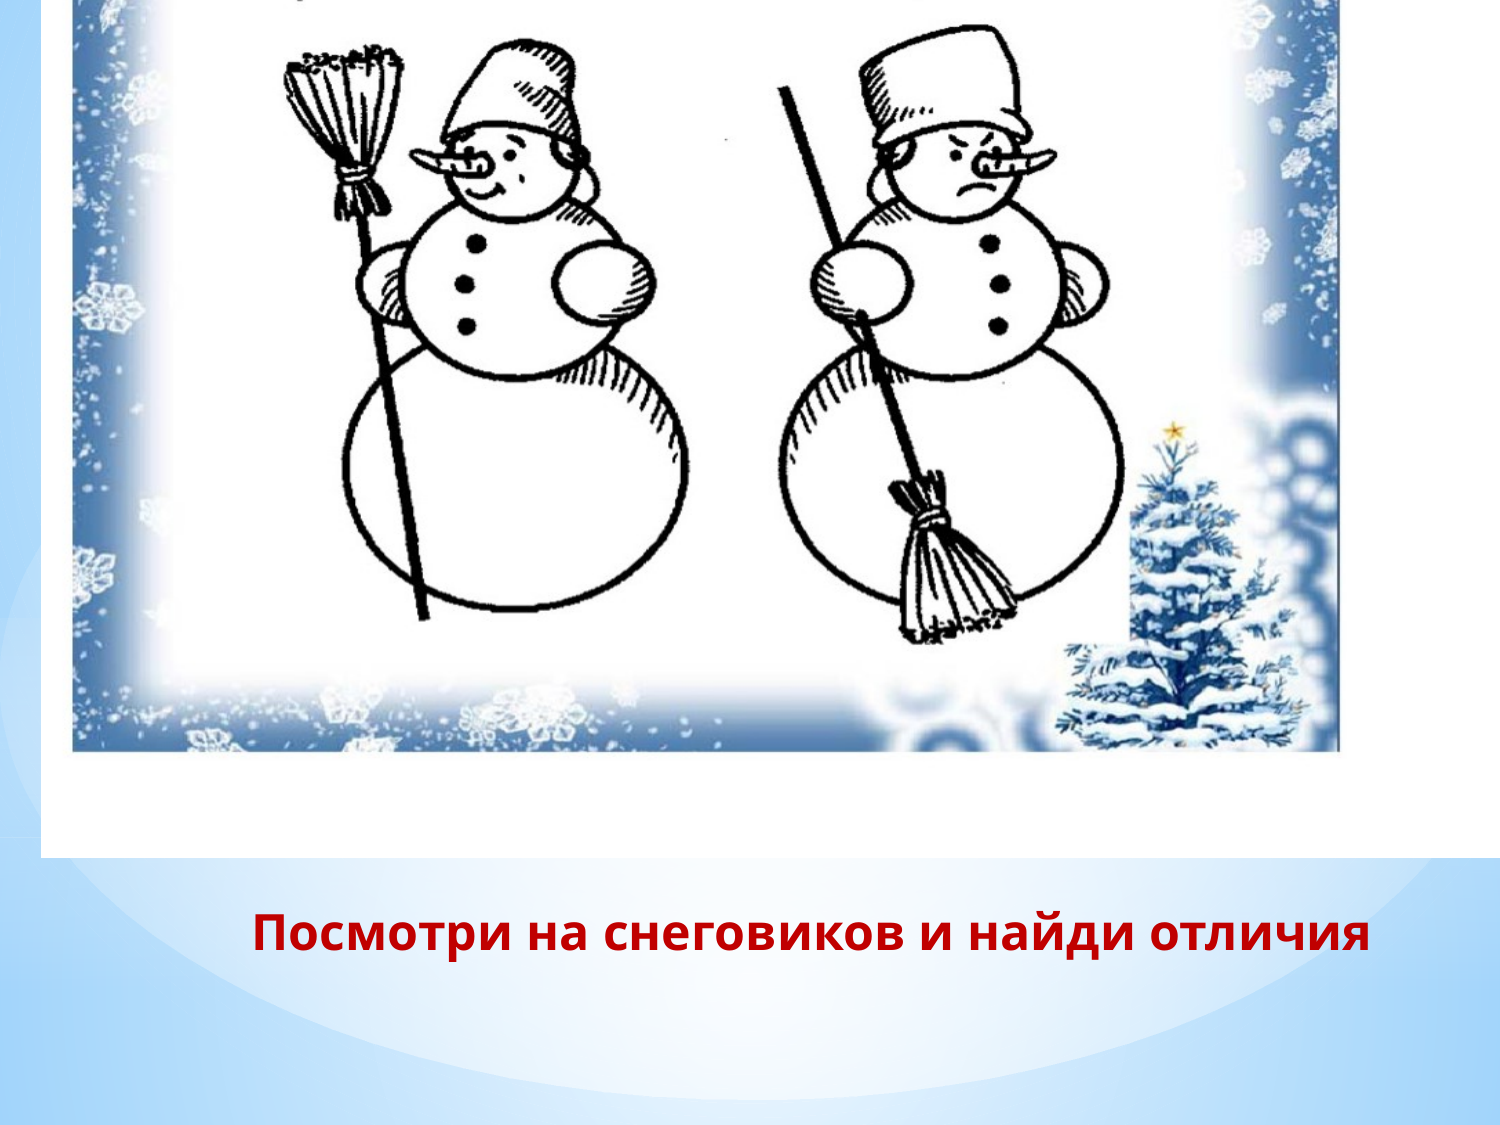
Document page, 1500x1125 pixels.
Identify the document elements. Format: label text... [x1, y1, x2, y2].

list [41, 0, 1500, 858]
title Посмотри на снеговиков и найди отличия [29, 893, 1388, 1106]
